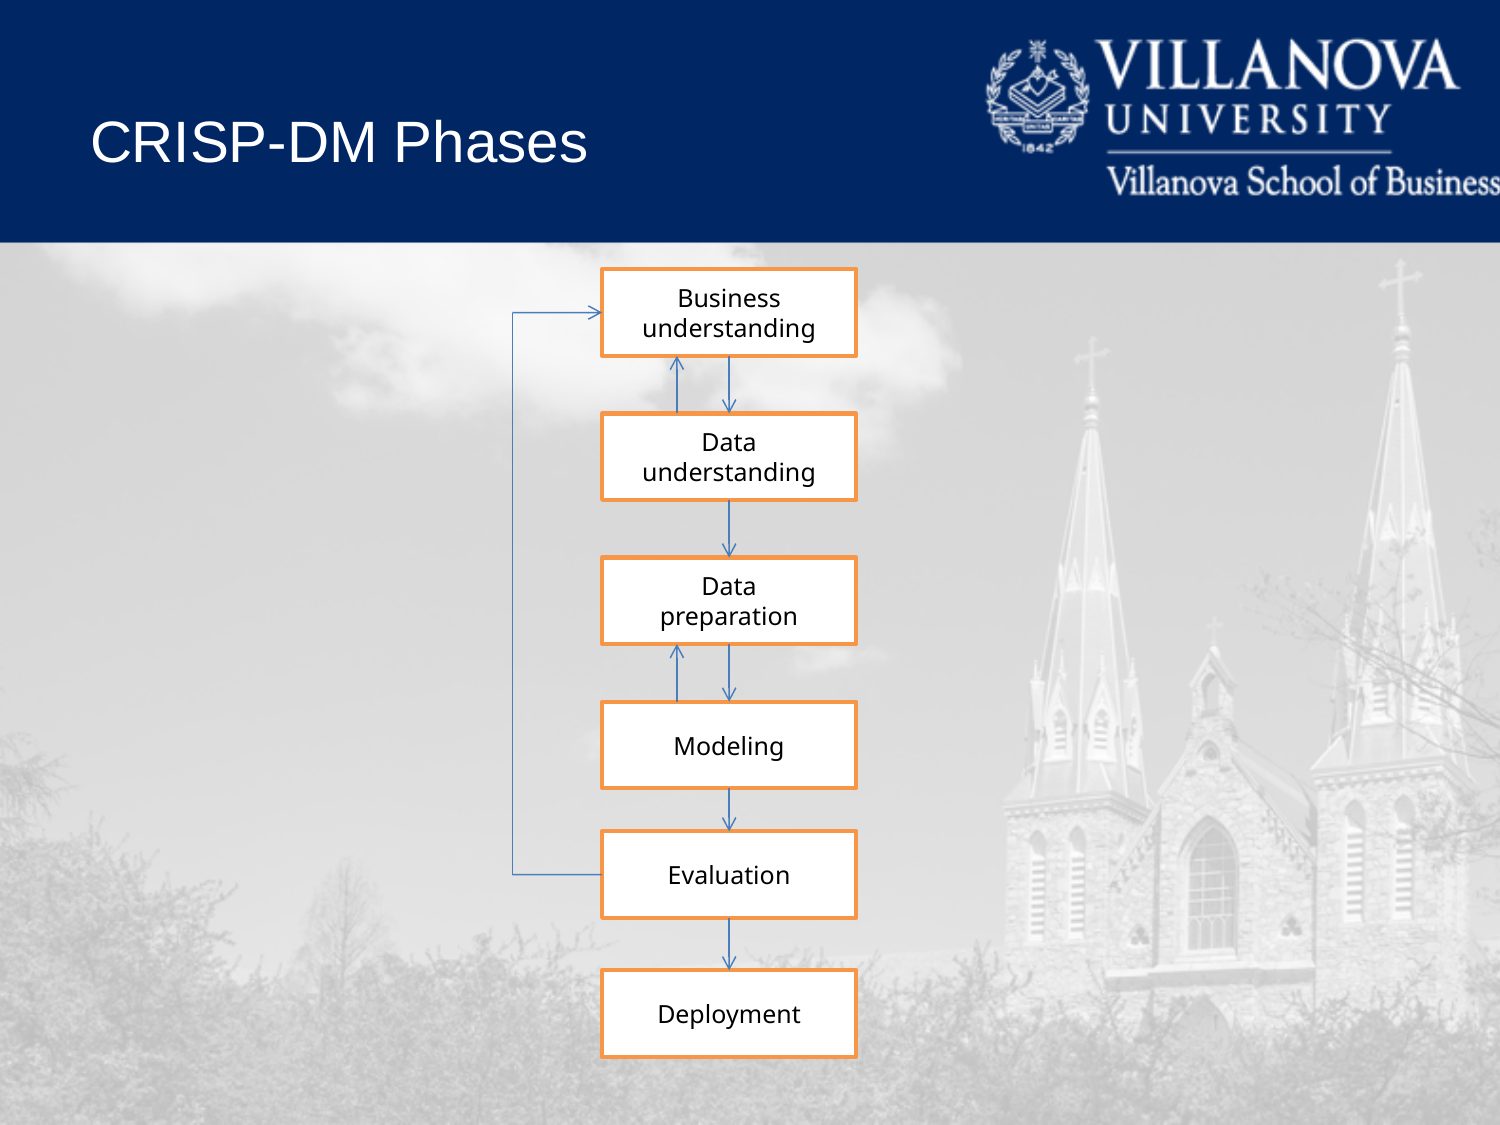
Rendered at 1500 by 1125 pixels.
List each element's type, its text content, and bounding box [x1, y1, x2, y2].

picture [0, 0, 1500, 1125]
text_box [512, 269, 857, 1058]
title CRISP-DM Phases [75, 45, 1425, 233]
